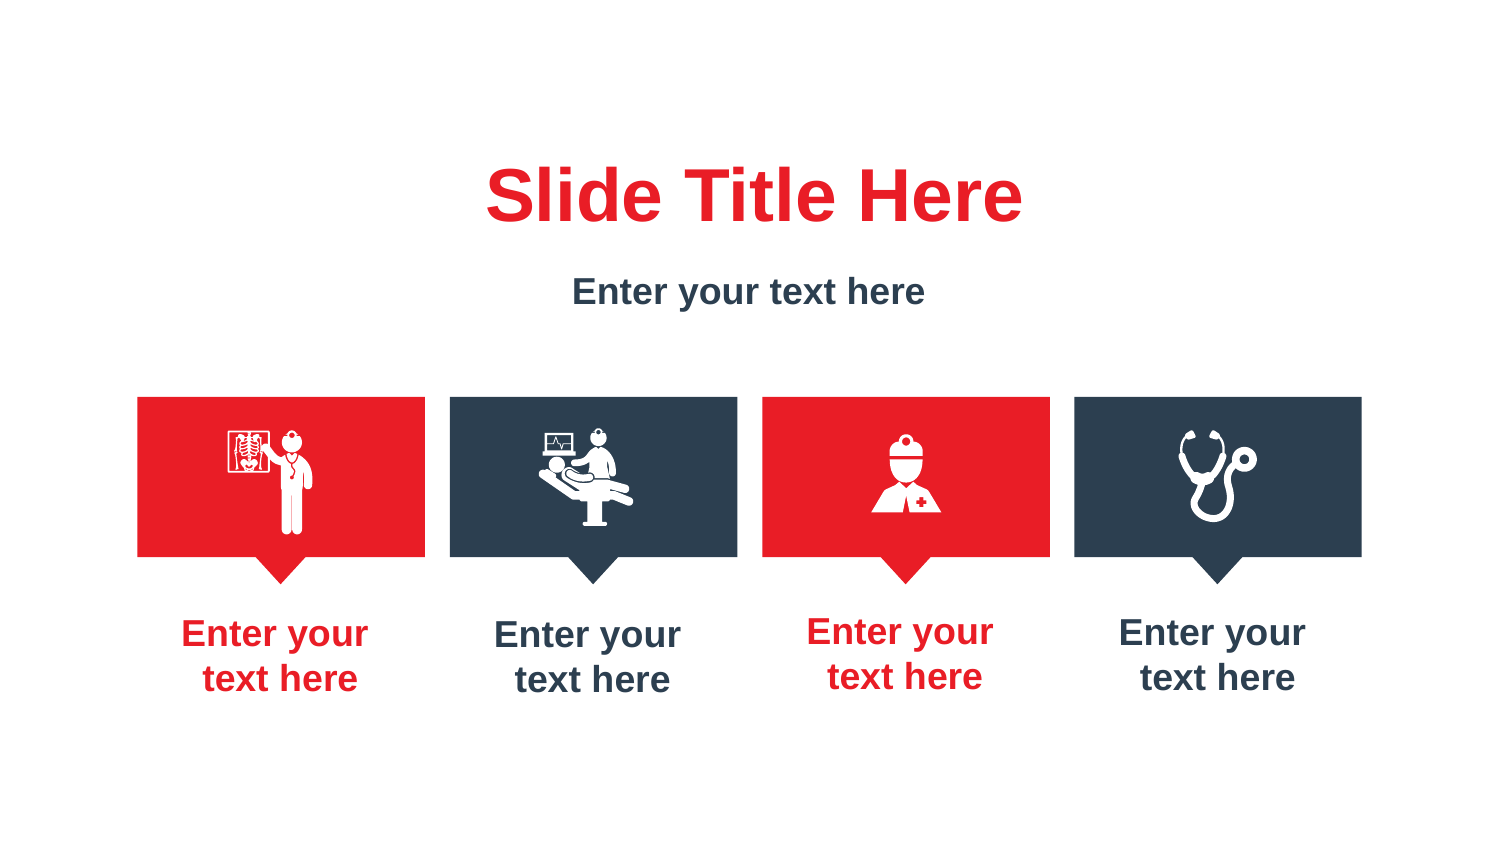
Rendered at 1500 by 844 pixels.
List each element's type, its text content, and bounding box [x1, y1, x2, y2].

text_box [871, 434, 942, 513]
text_box Enter your text here [759, 608, 1051, 696]
text_box Slide Title Here [372, 148, 1138, 235]
text_box Enter your text here [134, 610, 426, 698]
text_box Enter your text here [447, 611, 738, 698]
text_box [449, 396, 738, 585]
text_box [762, 396, 1050, 585]
text_box Enter your text here [1072, 609, 1363, 696]
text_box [538, 428, 634, 526]
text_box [227, 430, 313, 535]
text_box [137, 396, 425, 585]
text_box Enter your text here [366, 246, 1132, 333]
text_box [1074, 396, 1362, 585]
